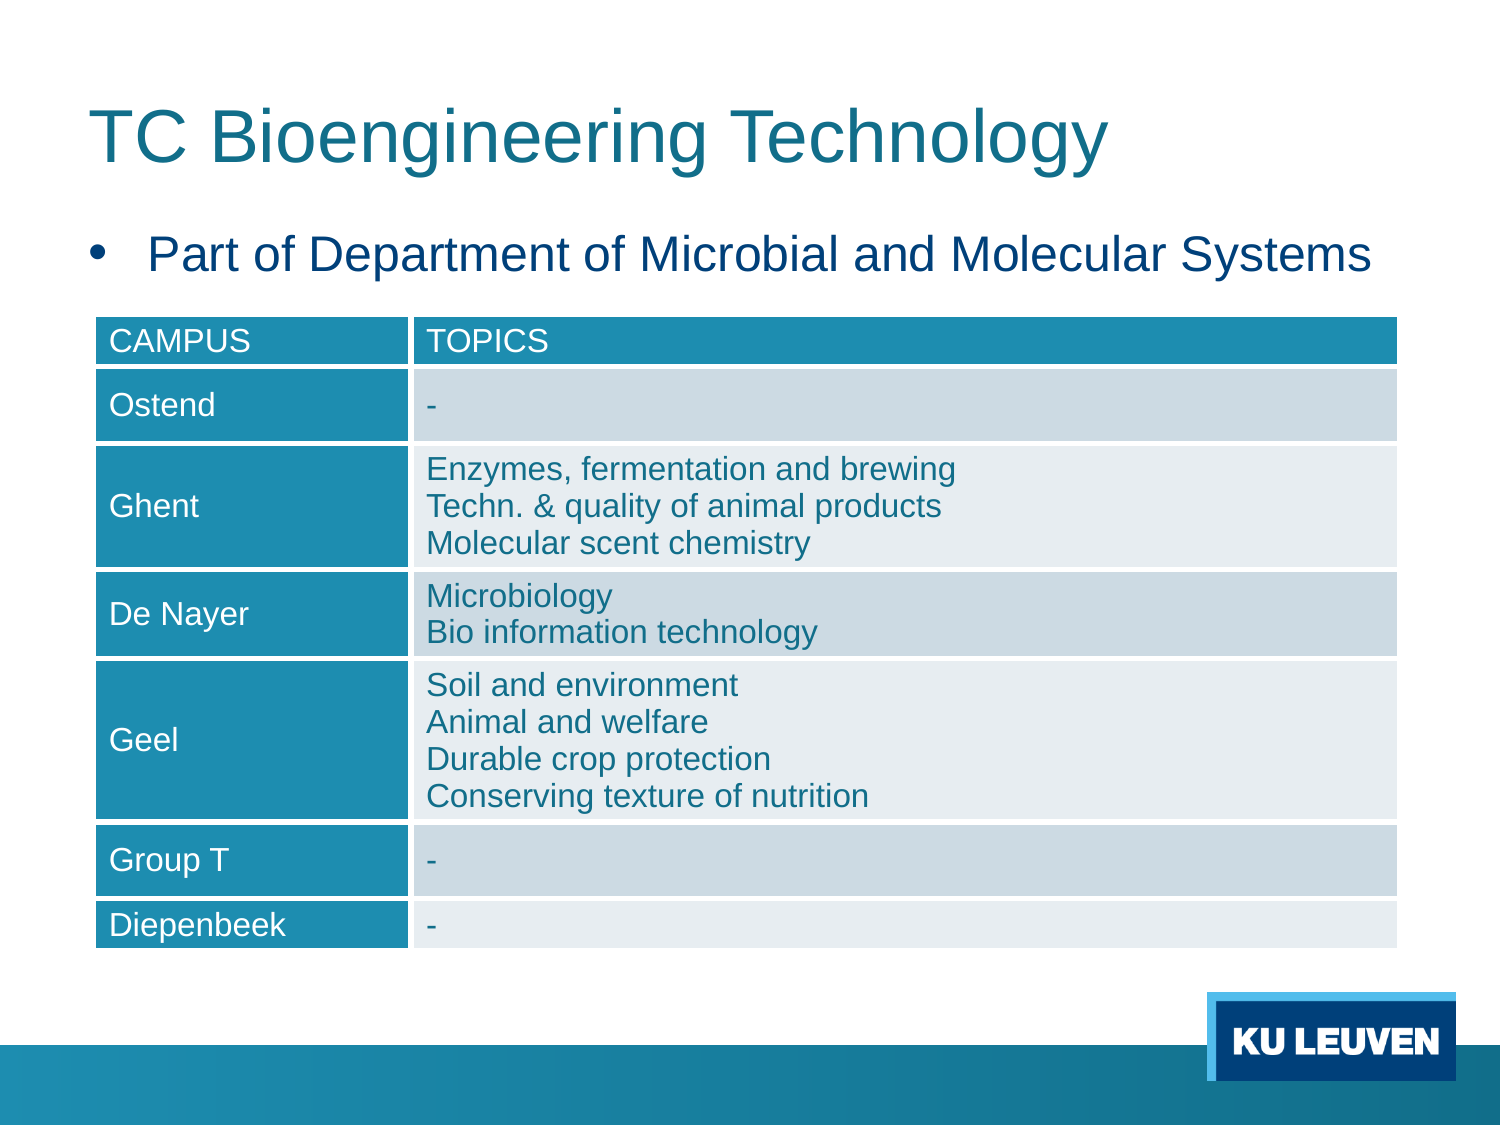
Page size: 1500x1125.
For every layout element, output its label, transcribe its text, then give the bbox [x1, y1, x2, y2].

table_cell Soil and environment Animal and welfare Durable crop protection Conserving texture of nutrition [414, 661, 1397, 819]
table_cell Diepenbeek [96, 901, 408, 948]
table_cell De Nayer [96, 572, 408, 656]
table_cell Ghent [96, 446, 408, 567]
table_header TOPICS [414, 317, 1397, 364]
table_cell Geel [96, 661, 408, 819]
table_cell Enzymes, fermentation and brewing Techn. & quality of animal products Molecular scent chemistry [414, 446, 1397, 567]
list Part of Department of Microbial and Molecular Systems [88, 221, 1456, 948]
table_cell - [414, 825, 1397, 896]
table_cell - [414, 901, 1397, 948]
table_cell - [414, 369, 1397, 441]
table_cell Group T [96, 825, 408, 896]
table_header CAMPUS [96, 317, 408, 364]
picture [1207, 992, 1456, 1081]
title TC Bioengineering Technology [88, 29, 1456, 178]
table_cell Microbiology Bio information technology [414, 572, 1397, 656]
table_cell Ostend [96, 369, 408, 441]
